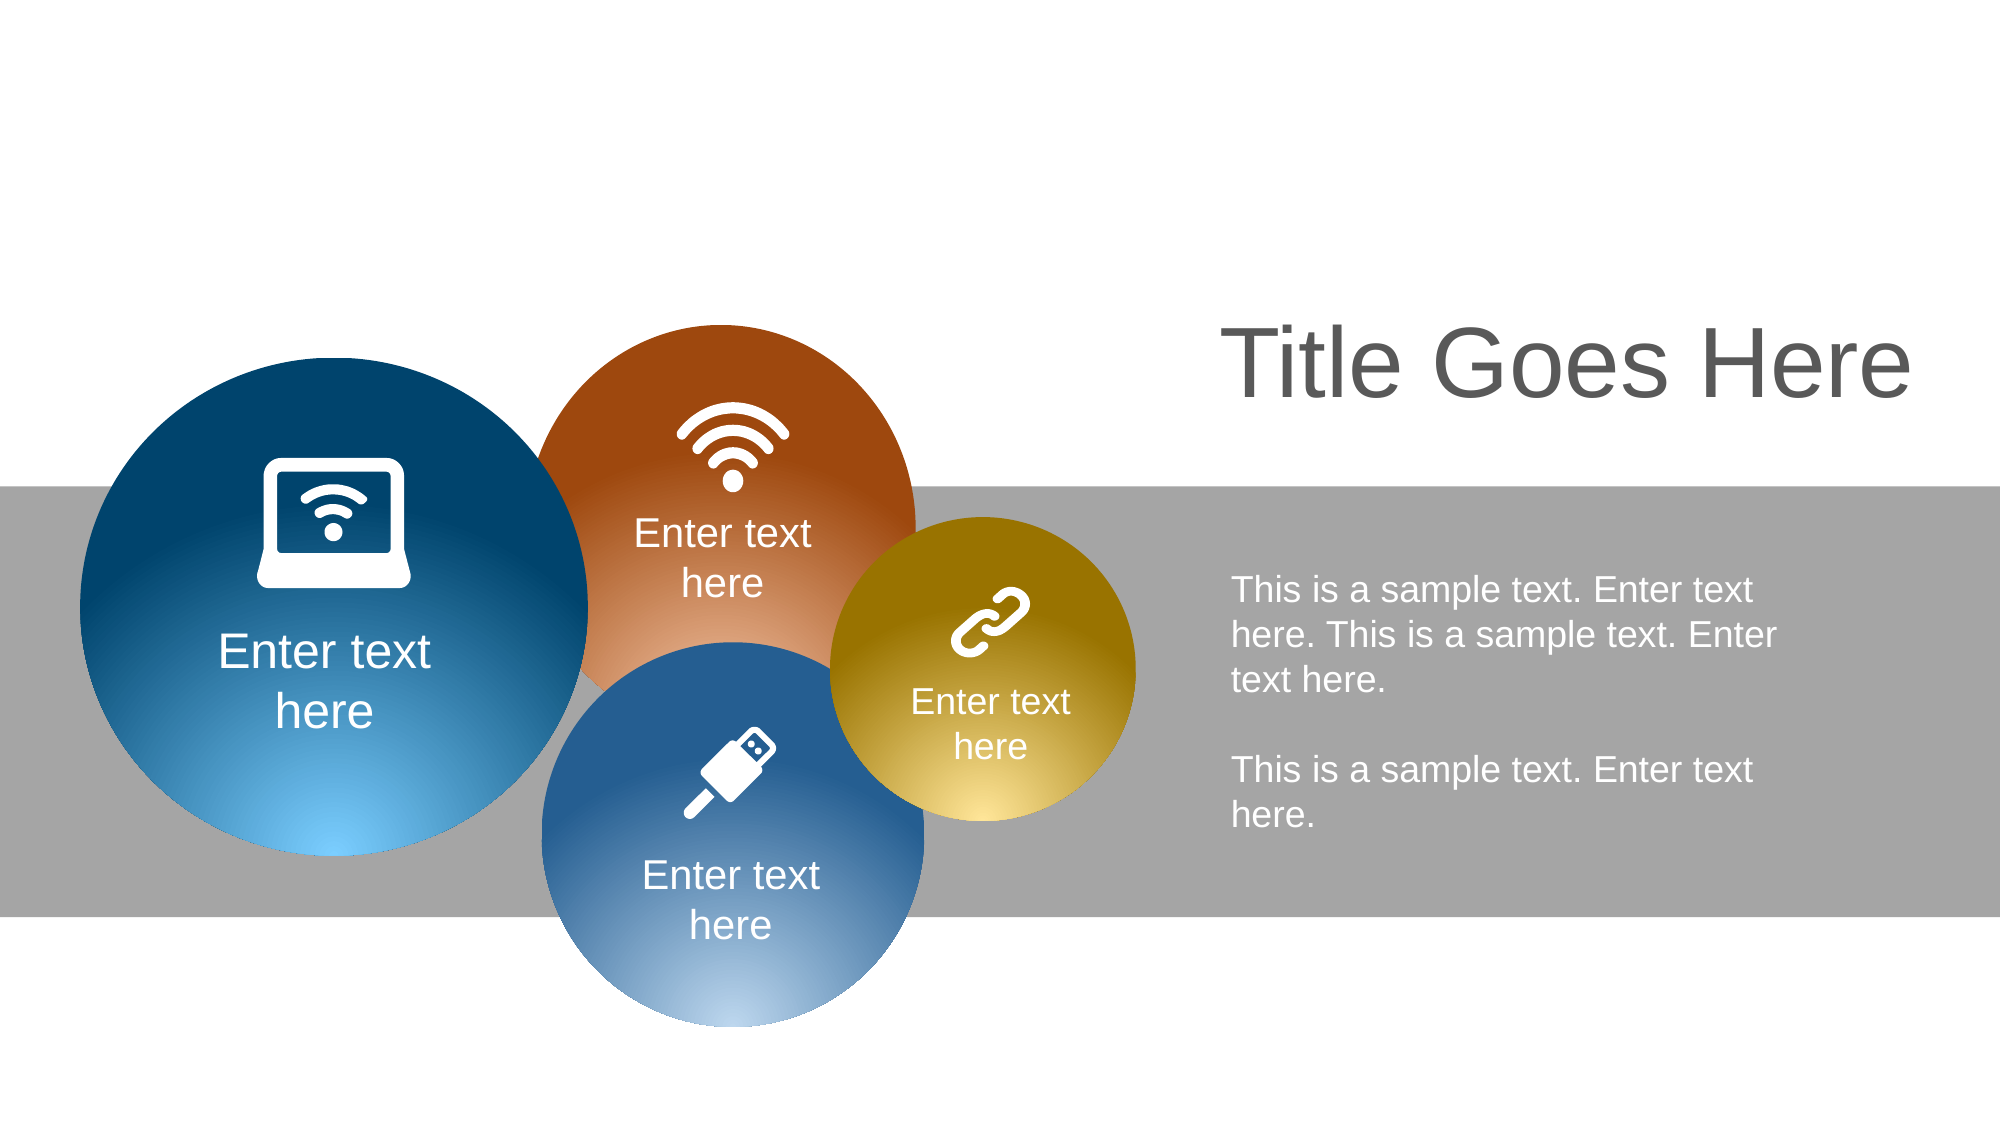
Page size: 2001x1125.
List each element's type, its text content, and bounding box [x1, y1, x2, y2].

text_box [951, 609, 1000, 658]
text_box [257, 457, 411, 588]
text_box [538, 425, 917, 691]
text_box This is a sample text. Enter text here. This is a sample text. Enter text here. This is a sample text. Enter text here. [1216, 557, 1820, 843]
text_box Enter text here [603, 840, 859, 956]
text_box [692, 424, 774, 455]
text_box [708, 447, 758, 469]
text_box Enter text here [165, 611, 484, 747]
text_box Enter text here [866, 669, 1115, 775]
text_box Enter text here [604, 498, 842, 613]
text_box [981, 586, 1031, 637]
text_box [0, 485, 602, 918]
text_box [828, 516, 1137, 769]
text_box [683, 726, 777, 819]
text_box [540, 641, 926, 1028]
text_box [722, 469, 744, 493]
text_box [676, 402, 790, 440]
text_box Title Goes Here [130, 289, 1930, 425]
text_box [79, 425, 589, 857]
text_box [871, 775, 1094, 822]
text_box [907, 485, 2000, 918]
